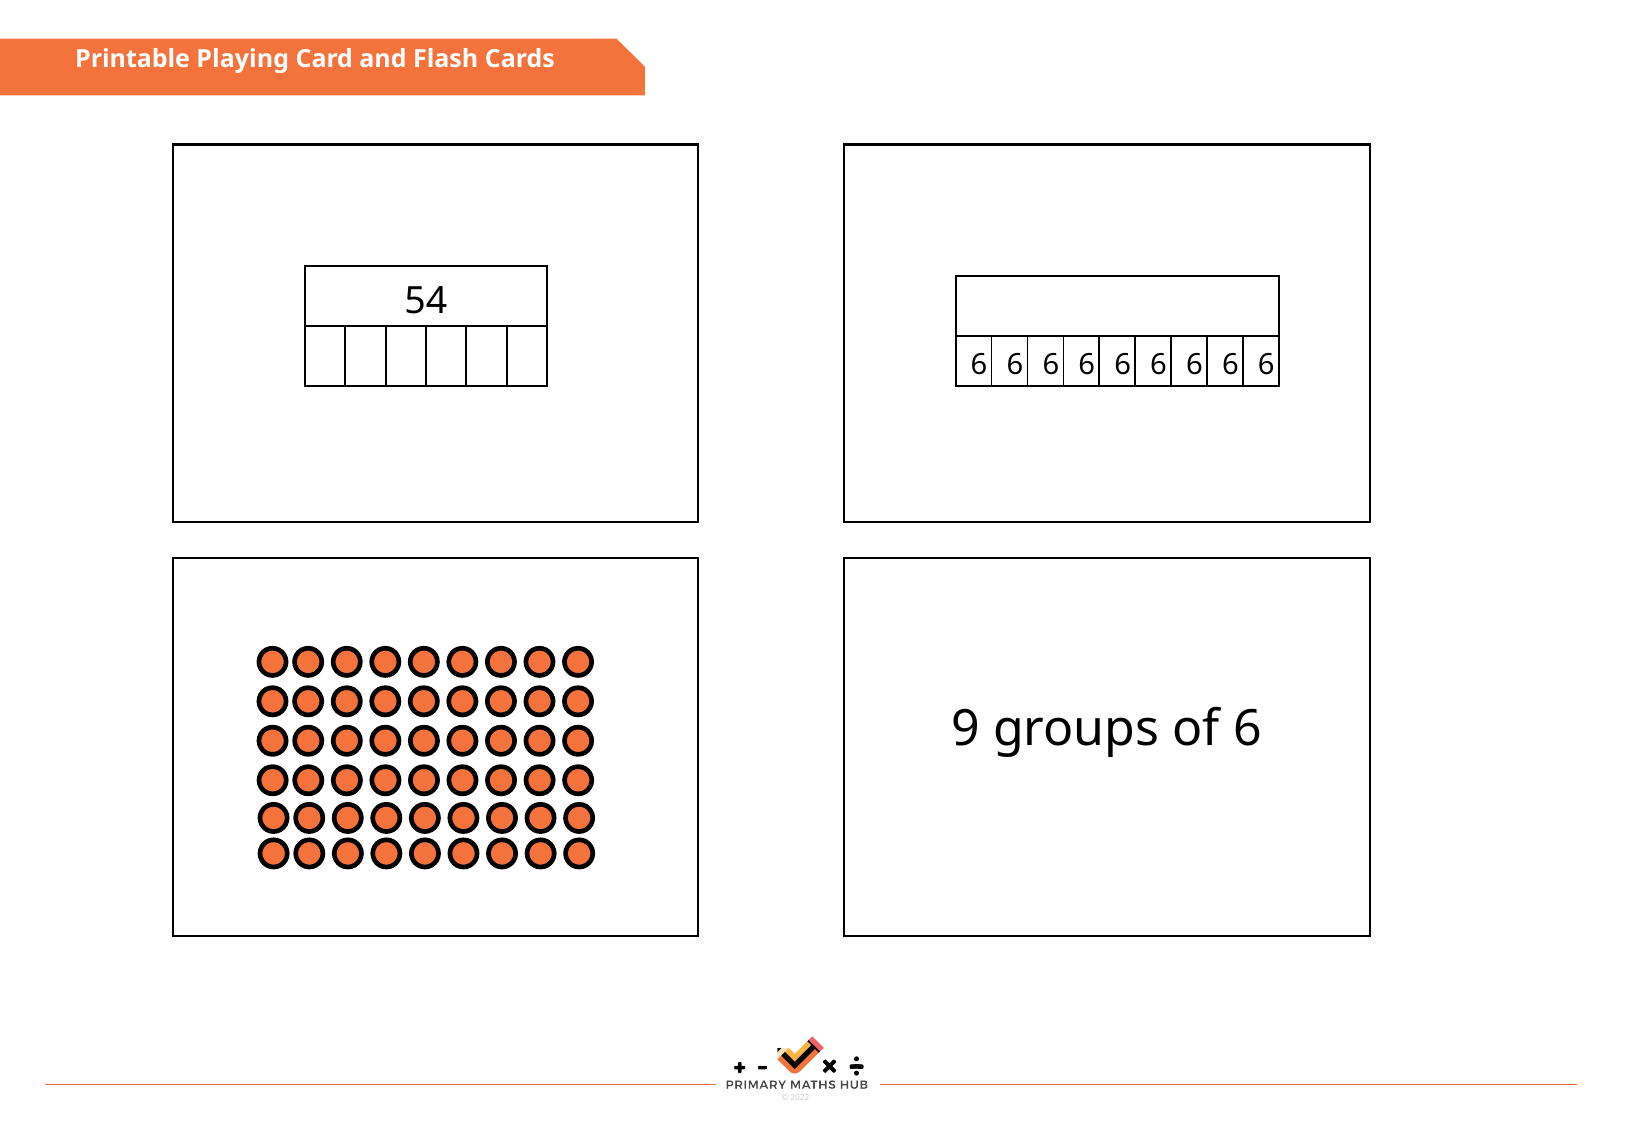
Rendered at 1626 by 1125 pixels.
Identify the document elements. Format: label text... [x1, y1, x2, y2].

text_box [293, 726, 323, 756]
text_box [486, 686, 516, 716]
text_box [448, 803, 479, 833]
text_box [371, 803, 401, 833]
text_box [294, 803, 324, 833]
text_box [333, 838, 363, 869]
text_box Printable Playing Card and Flash Cards [0, 37, 646, 97]
text_box [257, 647, 288, 677]
text_box [258, 803, 289, 833]
text_box [410, 803, 440, 833]
text_box [333, 803, 363, 833]
text_box [294, 838, 324, 869]
text_box [487, 803, 517, 833]
table_cell 6 [1208, 337, 1242, 385]
table_header 54 [306, 267, 546, 325]
text_box [258, 838, 289, 869]
text_box [370, 765, 401, 795]
text_box [563, 726, 593, 756]
text_box [293, 647, 323, 677]
text_box [563, 686, 593, 716]
table_cell [427, 327, 465, 385]
table_cell 6 [1028, 337, 1063, 385]
table_cell [508, 327, 546, 385]
text_box [524, 686, 555, 716]
table_cell [346, 327, 385, 385]
text_box [172, 143, 699, 523]
text_box [564, 838, 594, 869]
text_box [487, 838, 517, 869]
text_box [257, 765, 288, 795]
table_header [957, 277, 1278, 335]
table_cell 6 [957, 337, 991, 385]
text_box [525, 838, 556, 869]
text_box [486, 647, 516, 677]
text_box [486, 726, 516, 756]
text_box [486, 765, 516, 795]
text_box [524, 765, 555, 795]
table_cell [467, 327, 506, 385]
table_cell 6 [992, 337, 1027, 385]
text_box [447, 726, 478, 756]
picture [722, 1034, 872, 1094]
table_cell 6 [1244, 337, 1278, 385]
text_box [447, 765, 478, 795]
text_box [370, 686, 400, 716]
text_box [371, 838, 402, 869]
text_box [524, 647, 555, 677]
text_box [525, 803, 556, 833]
text_box [293, 765, 323, 795]
text_box [563, 765, 593, 795]
text_box [410, 838, 440, 869]
text_box [409, 686, 439, 716]
text_box [332, 686, 362, 716]
text_box [409, 765, 439, 795]
text_box [332, 647, 362, 677]
text_box [257, 726, 288, 756]
text_box [447, 686, 478, 716]
text_box [524, 726, 555, 756]
text_box © 2022 [720, 1084, 870, 1110]
text_box [172, 557, 699, 937]
text_box [409, 726, 439, 756]
text_box [257, 686, 288, 716]
text_box [370, 647, 400, 677]
text_box 9 groups of 6 [844, 688, 1370, 763]
table_cell 6 [1064, 337, 1098, 385]
text_box [563, 647, 593, 677]
text_box [332, 765, 362, 795]
text_box [447, 647, 478, 677]
text_box [293, 686, 323, 716]
text_box [843, 143, 1371, 523]
table_cell 6 [1136, 337, 1170, 385]
text_box [370, 726, 401, 756]
text_box [843, 557, 1371, 937]
text_box [564, 803, 594, 833]
text_box [332, 726, 362, 756]
table_cell [306, 327, 344, 385]
table_cell [387, 327, 425, 385]
table_cell 6 [1100, 337, 1134, 385]
text_box [409, 647, 439, 677]
text_box [448, 838, 479, 869]
table_cell 6 [1172, 337, 1206, 385]
